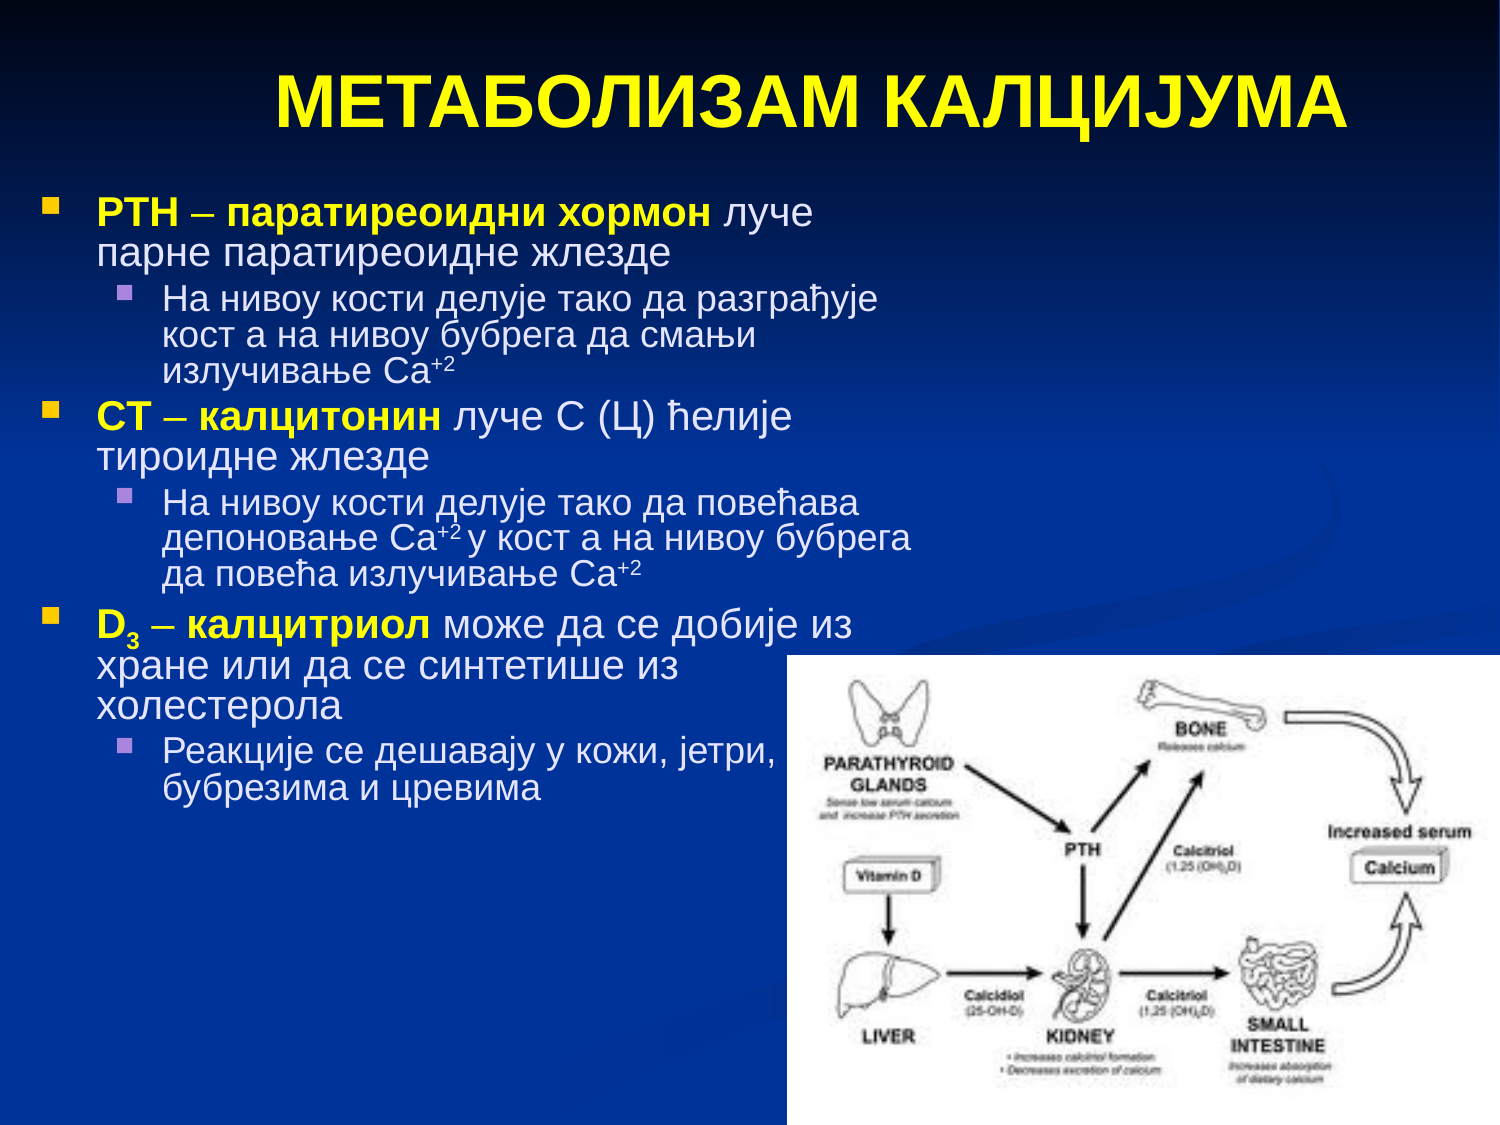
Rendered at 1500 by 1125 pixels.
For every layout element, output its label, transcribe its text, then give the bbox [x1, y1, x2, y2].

list PTH – паратиреоидни хормон луче парне паратиреоидне жлезде На нивоу кости делује тако да разграђује кост а на нивоу бубрега да смањи излучивање Ca+2 CT – калцитонин луче C (Ц) ћелије тироидне жлезде На нивоу кости делује тако да повећава депоновање Ca+2 у кост а на нивоу бубрега да повећа излучивање Cа+2 D3 – калцитриол може да се добије из хране или да се синтетише из холестерола Реакције се дешавају у кожи, јетри, бубрезима и цревима [24, 187, 951, 826]
text_box МЕТАБОЛИЗАМ КАЛЦИЈУМА [125, 37, 1500, 150]
picture [787, 654, 1500, 1125]
